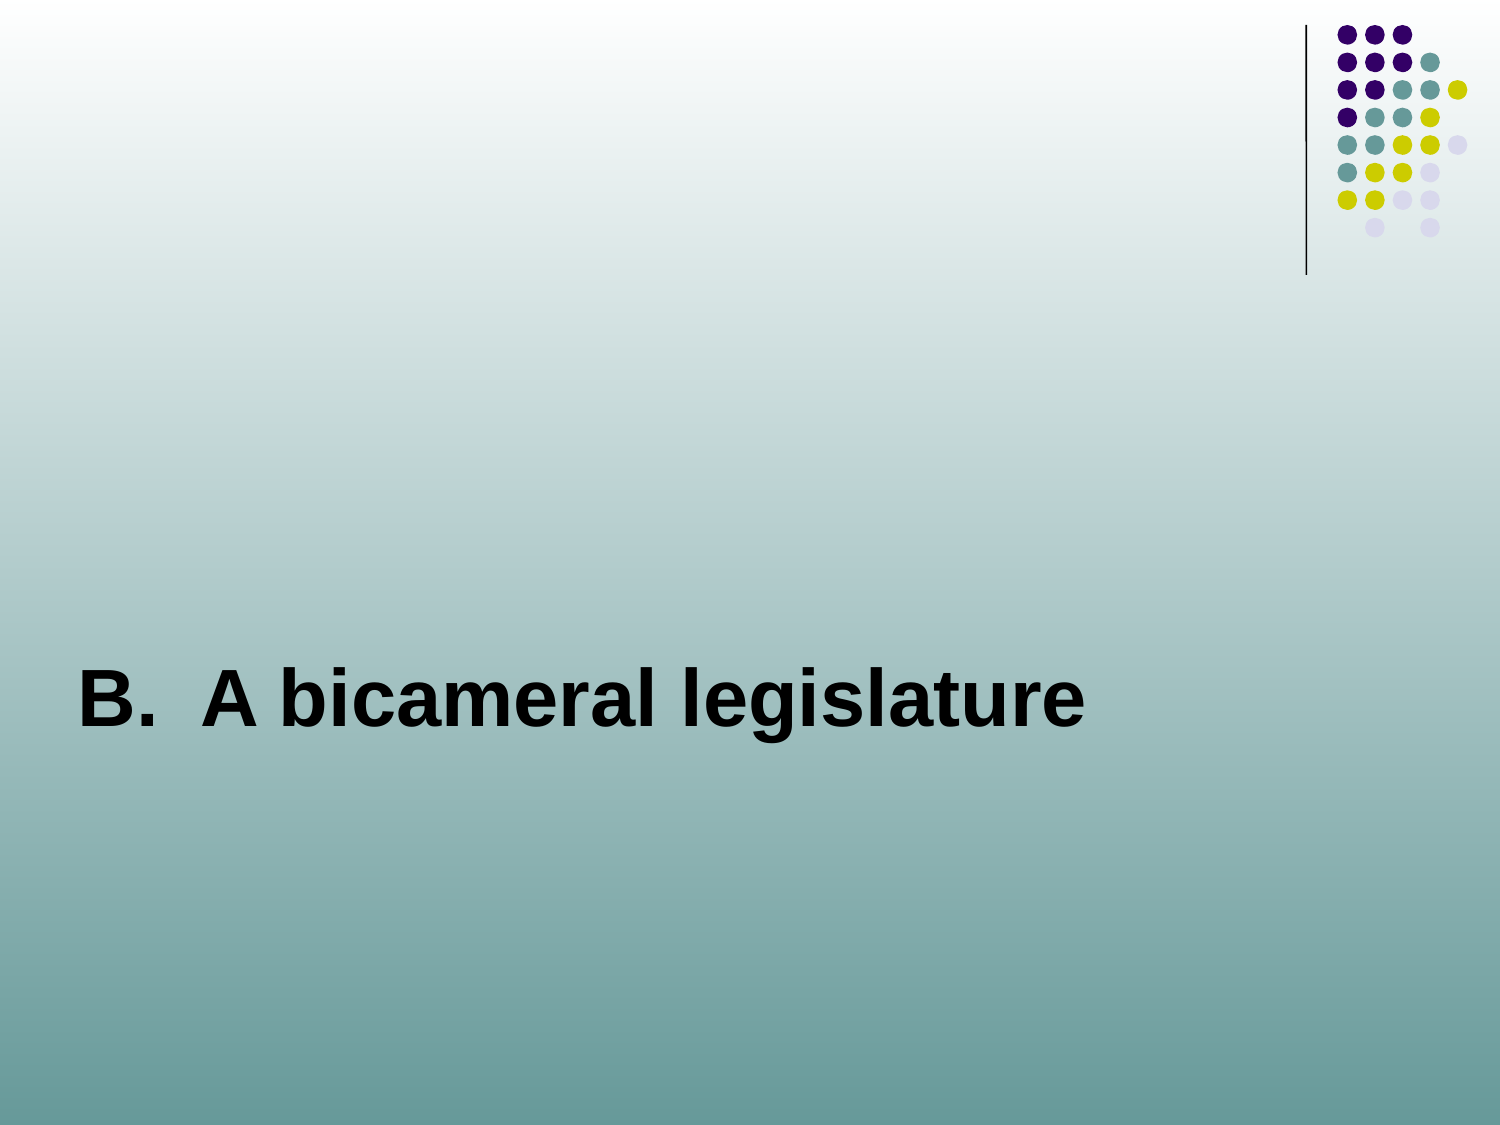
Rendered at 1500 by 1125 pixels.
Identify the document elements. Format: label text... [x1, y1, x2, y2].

title B. A bicameral legislature [62, 537, 1300, 750]
